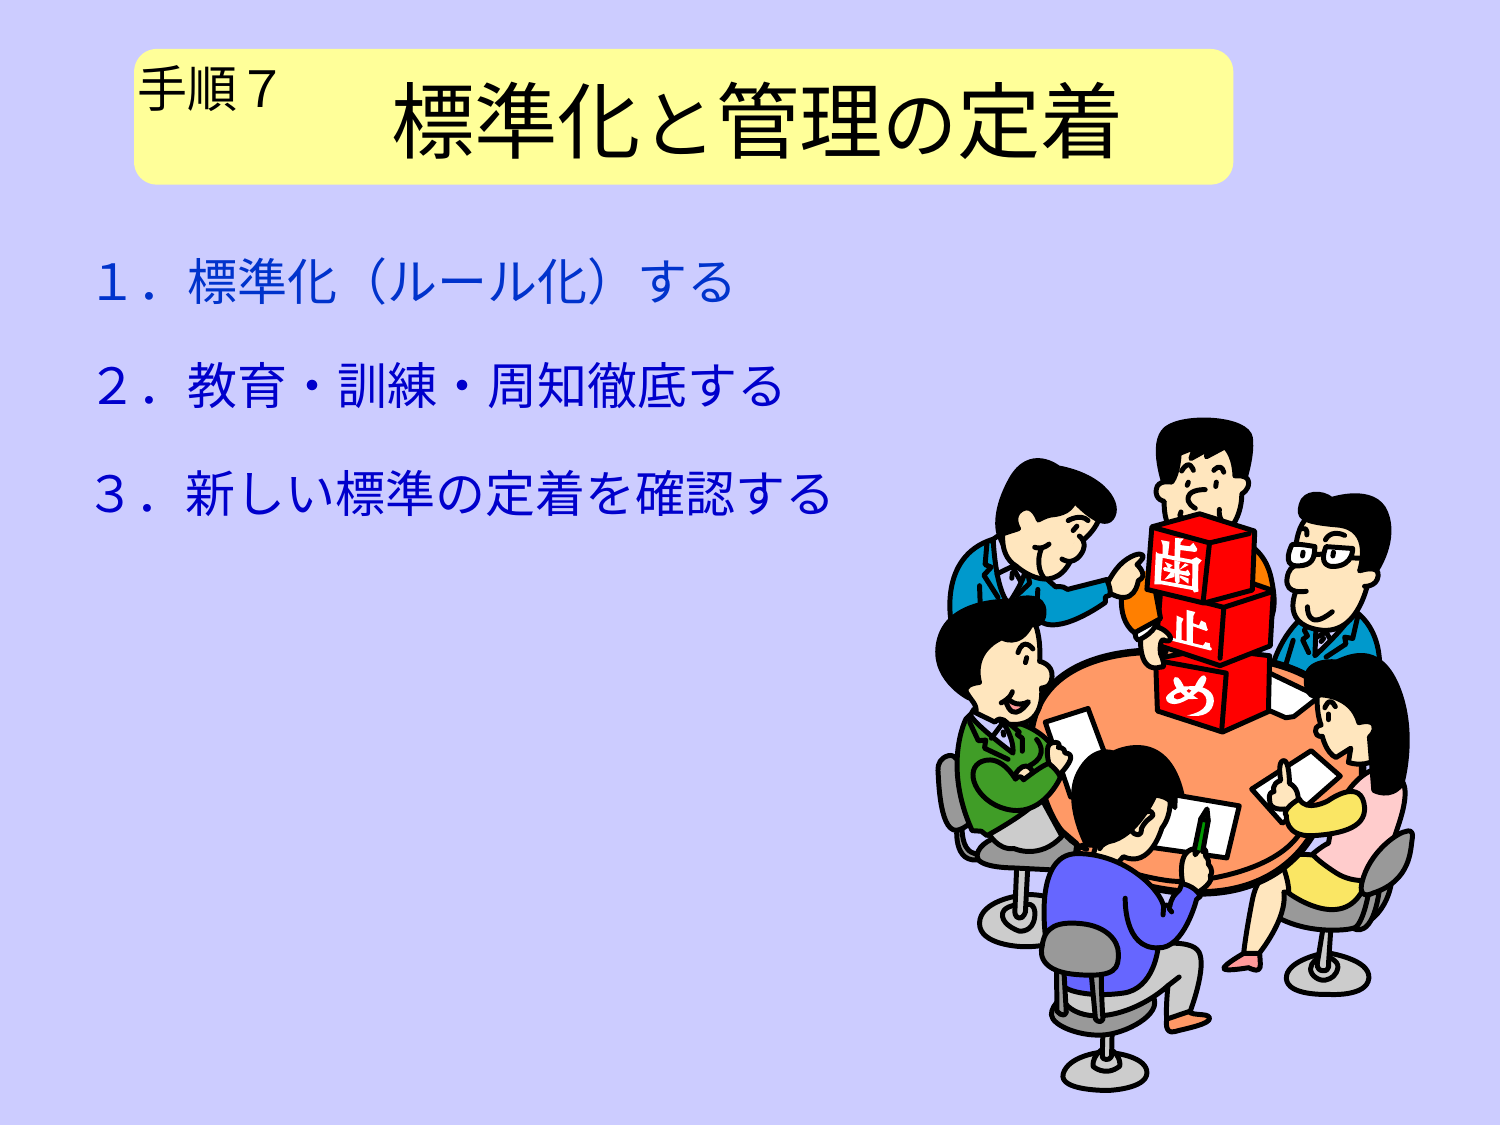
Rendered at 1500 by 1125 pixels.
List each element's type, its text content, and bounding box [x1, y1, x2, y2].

text_box [134, 125, 1216, 185]
text_box １．標準化（ルール化）する [72, 242, 882, 318]
text_box [155, 48, 1227, 55]
text_box ２．教育・訓練・周知徹底する [72, 347, 897, 423]
picture [924, 411, 1421, 1095]
text_box ３．新しい標準の定着を確認する [70, 448, 919, 538]
text_box 手順７ [122, 49, 378, 125]
title 標準化と管理の定着 [267, 55, 1248, 184]
